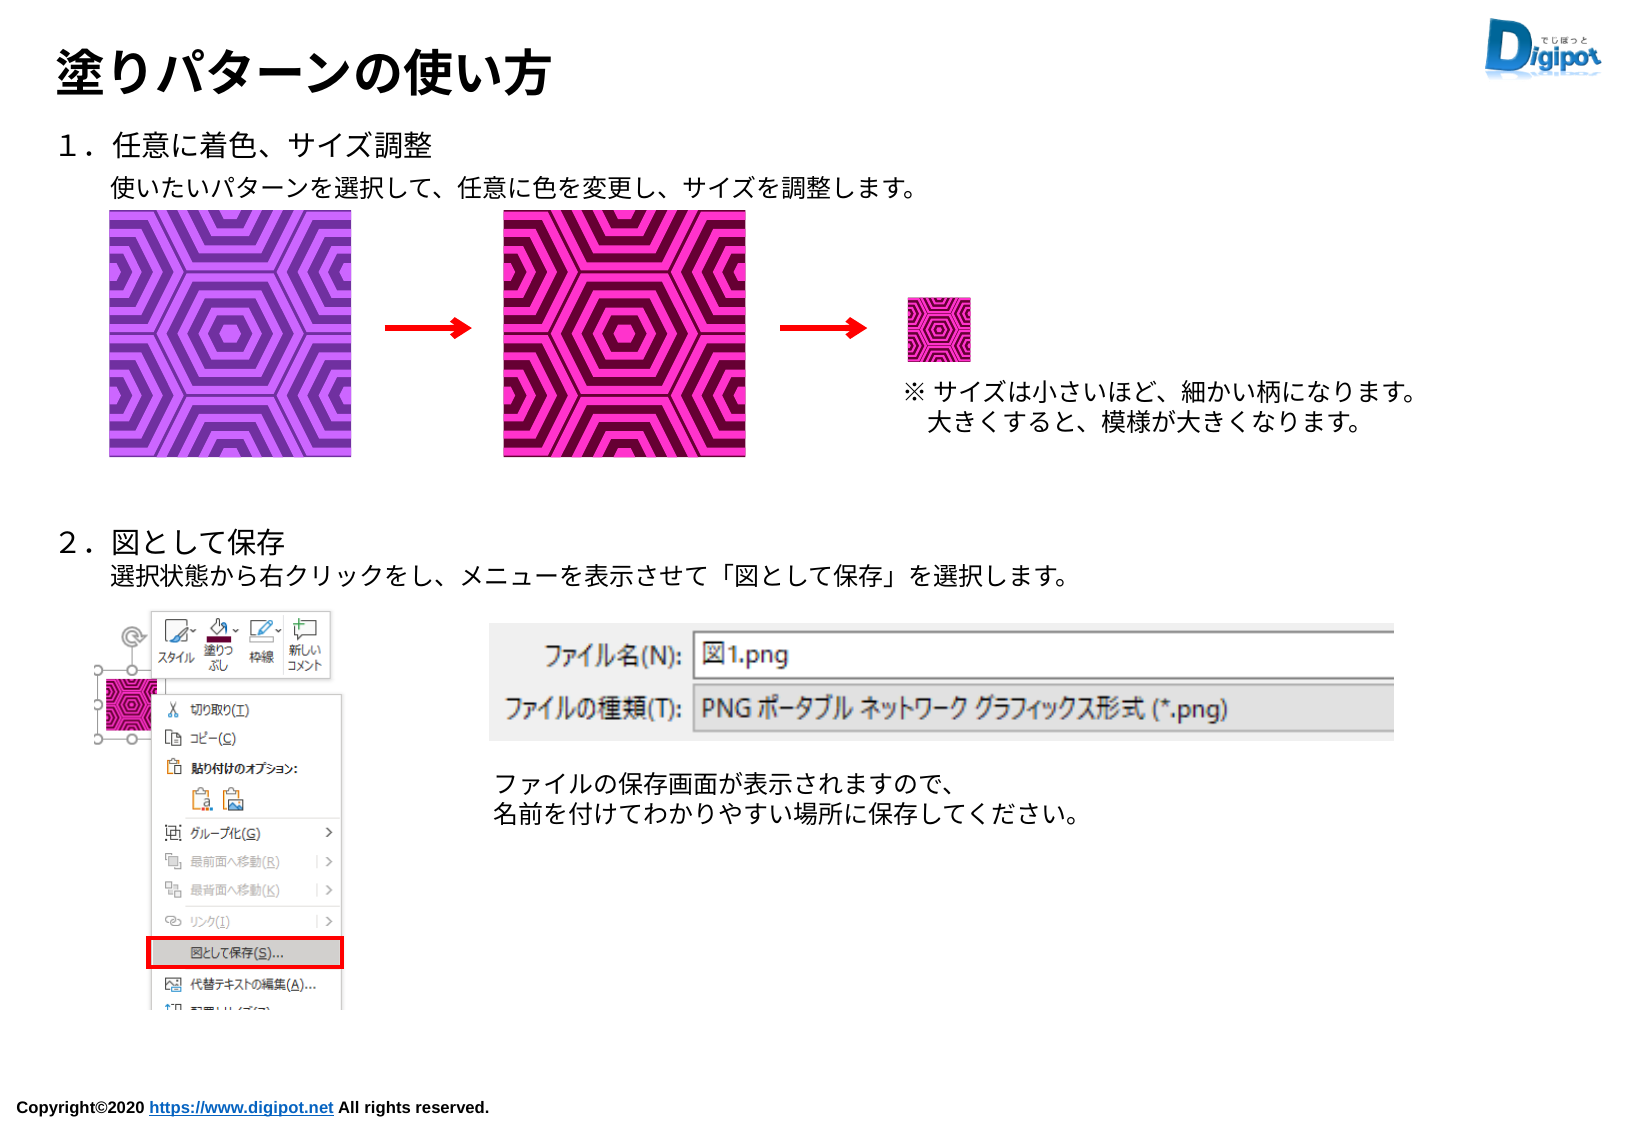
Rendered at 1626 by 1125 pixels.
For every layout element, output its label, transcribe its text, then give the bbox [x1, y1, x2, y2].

text_box １．任意に着色、サイズ調整 [38, 119, 448, 170]
picture [94, 606, 352, 1010]
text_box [503, 210, 746, 458]
text_box ２．図として保存 [38, 517, 302, 567]
text_box 選択状態から右クリックをし、メニューを表示させて「図として保存」を選択します。 [95, 552, 1097, 598]
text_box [109, 210, 352, 458]
text_box ※サイズは小さいほど、細かい柄になります。 大きくすると、模様が大きくなります。 [887, 369, 1444, 444]
picture [1485, 18, 1602, 82]
text_box ファイルの保存画面が表示されますので、 名前を付けてわかりやすい場所に保存してください。 [478, 761, 1108, 836]
picture [489, 623, 1394, 741]
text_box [907, 297, 971, 362]
text_box 塗りパターンの使い方 [40, 34, 568, 109]
text_box 使いたいパターンを選択して、任意に色を変更し、サイズを調整します。 [96, 164, 945, 210]
